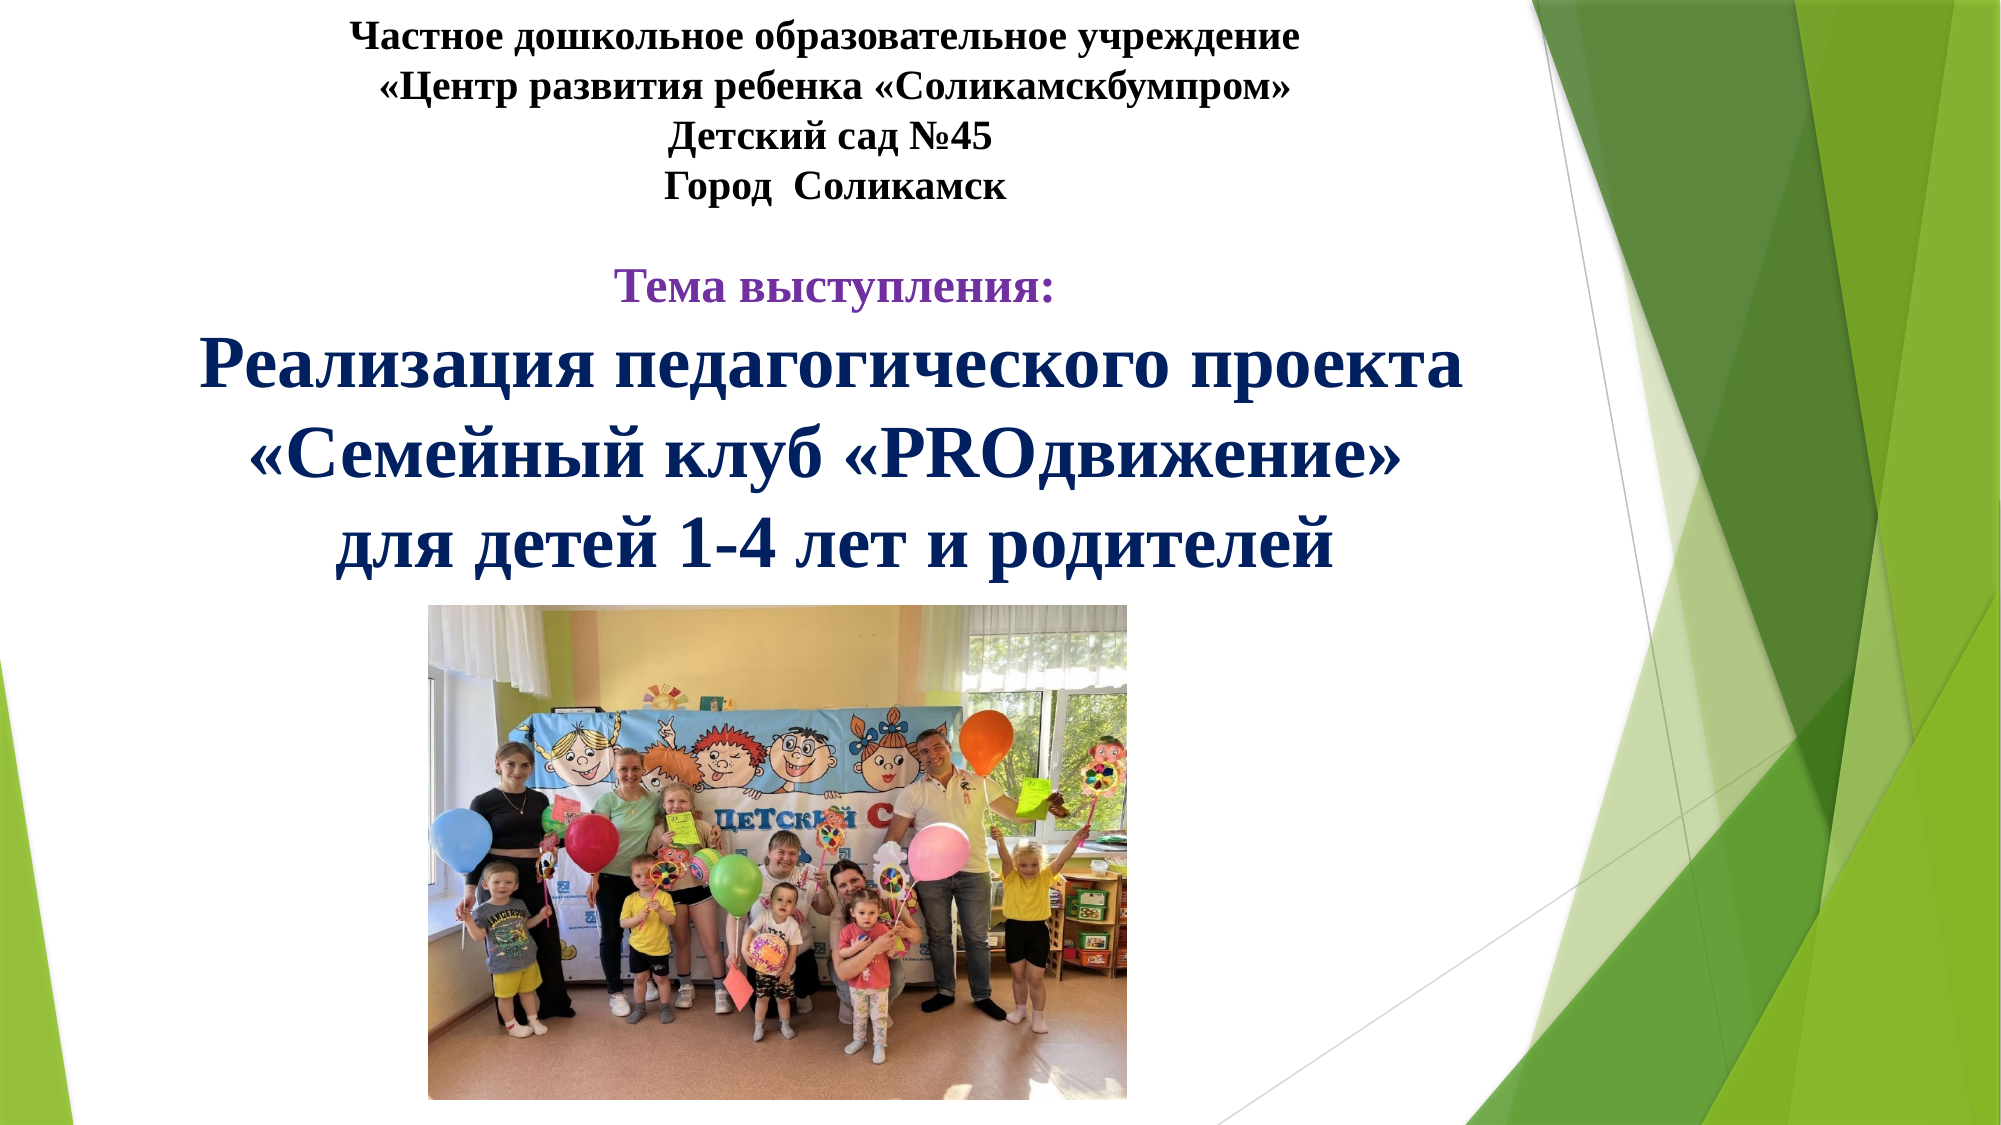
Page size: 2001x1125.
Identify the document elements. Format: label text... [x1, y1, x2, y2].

list Частное дошкольное образовательное учреждение «Центр развития ребенка «Соликамскбумпром» Детский сад №45 Город Соликамск Тема выступления: Реализация педагогического проекта «Семейный клуб «PROдвижение» для детей 1-4 лет и родителей [0, 0, 1780, 1054]
picture [427, 604, 1128, 1101]
